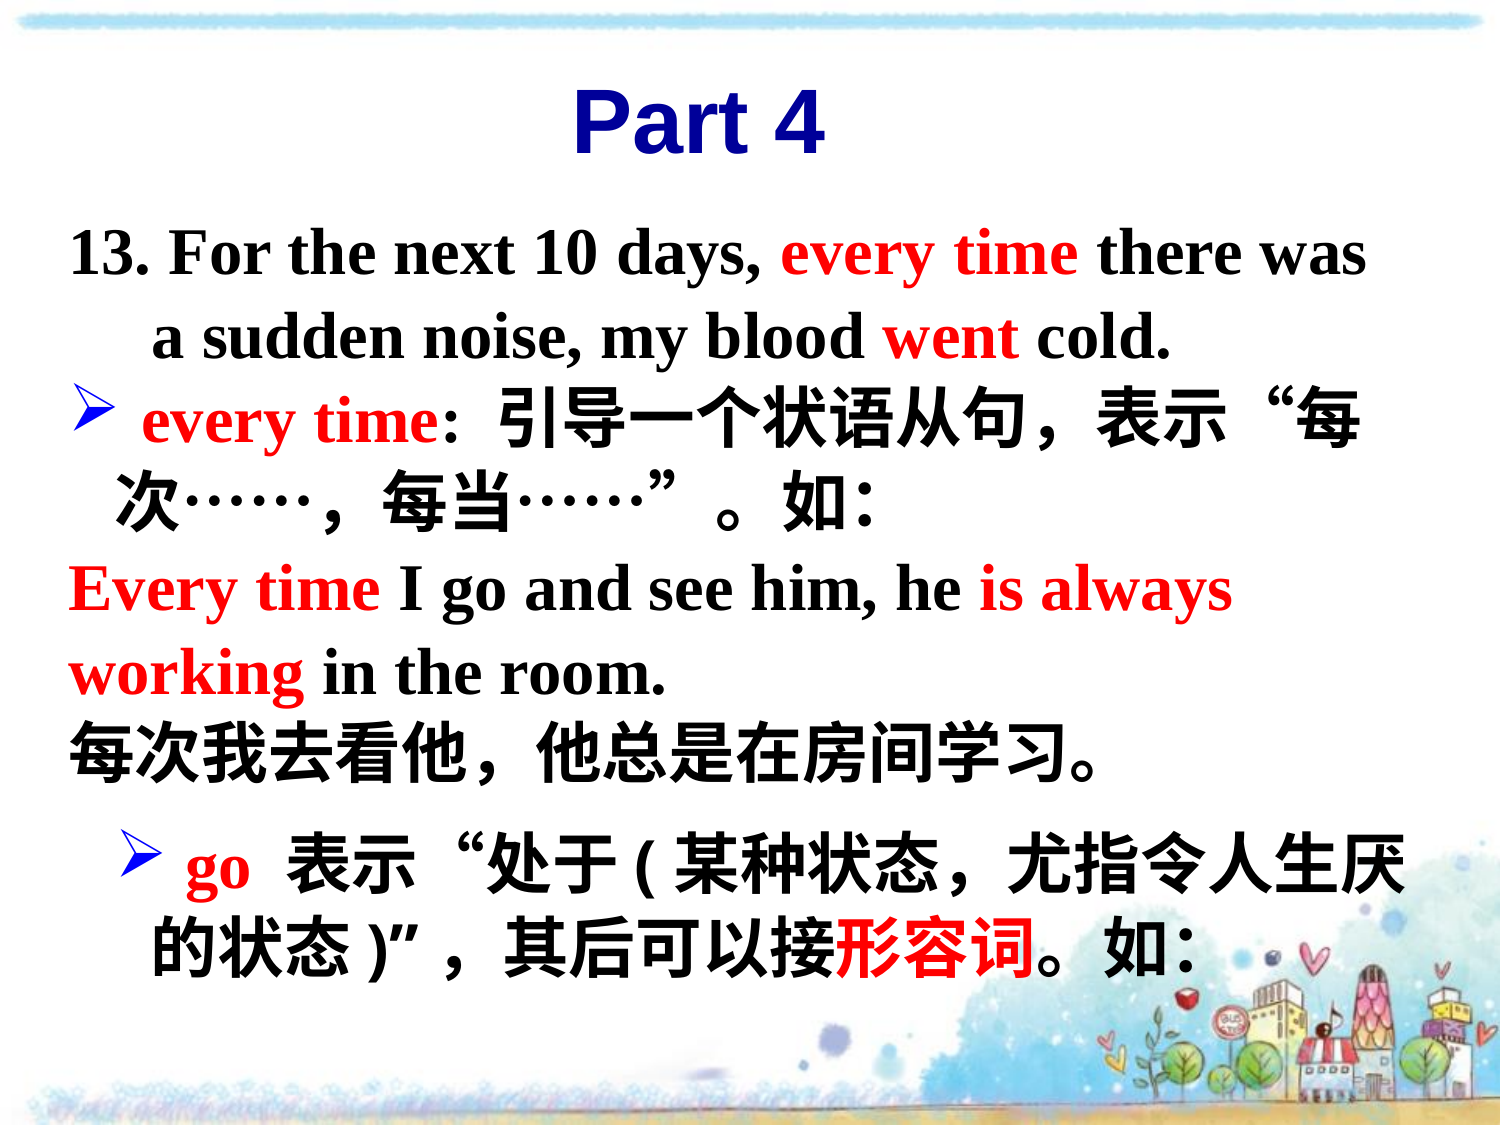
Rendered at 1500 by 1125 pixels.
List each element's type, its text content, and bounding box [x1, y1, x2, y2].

text_box 13. For the next 10 days, every time there was a sudden noise, my blood went cold. every time: 引导一个状语从句，表示“每 次……，每当……”。如： Every time I go and see him, he is always working in the room. 每次我去看他，他总是在房间学习。 [53, 196, 1424, 799]
text_box go 表示“处于(某种状态，尤指令人生厌的状态)”，其后可以接形容词。如： [100, 810, 1424, 993]
text_box Part 4 [301, 54, 1246, 180]
picture [0, 0, 1500, 1125]
